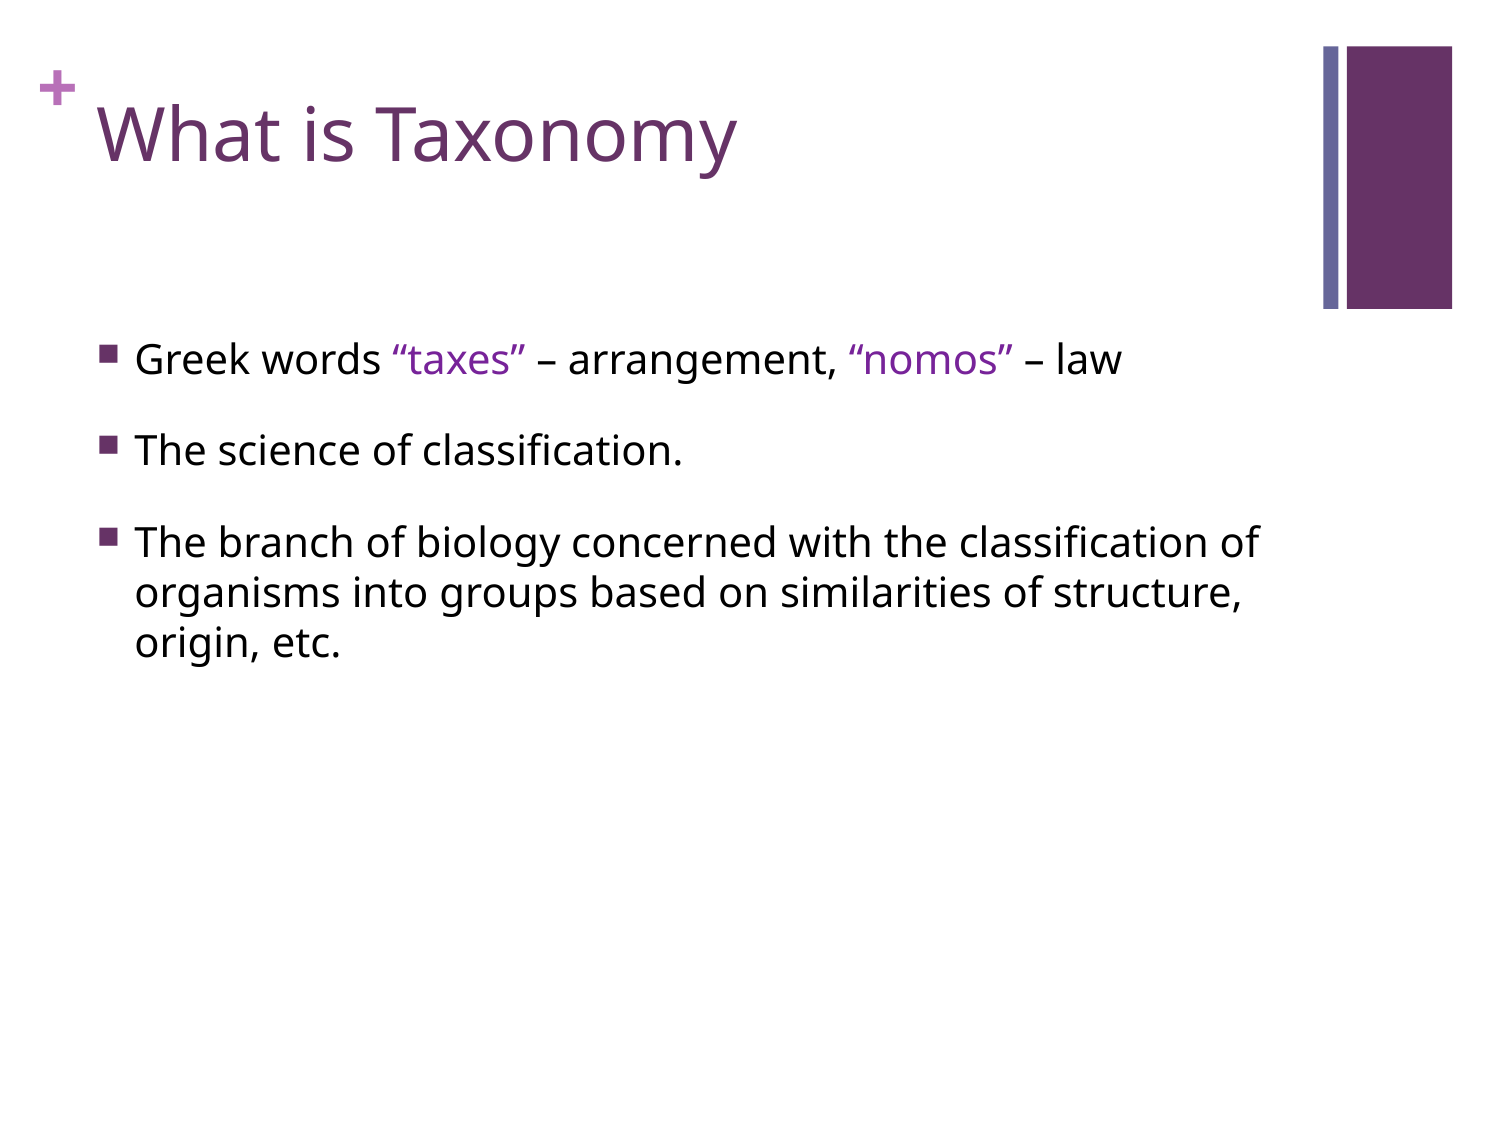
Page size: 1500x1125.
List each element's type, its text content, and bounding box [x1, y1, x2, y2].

list Greek words “taxes” – arrangement, “nomos” – law The science of classification. The branch of biology concerned with the classification of organisms into groups based on similarities of structure, origin, etc. [81, 324, 1322, 1005]
title What is Taxonomy [81, 79, 1322, 263]
